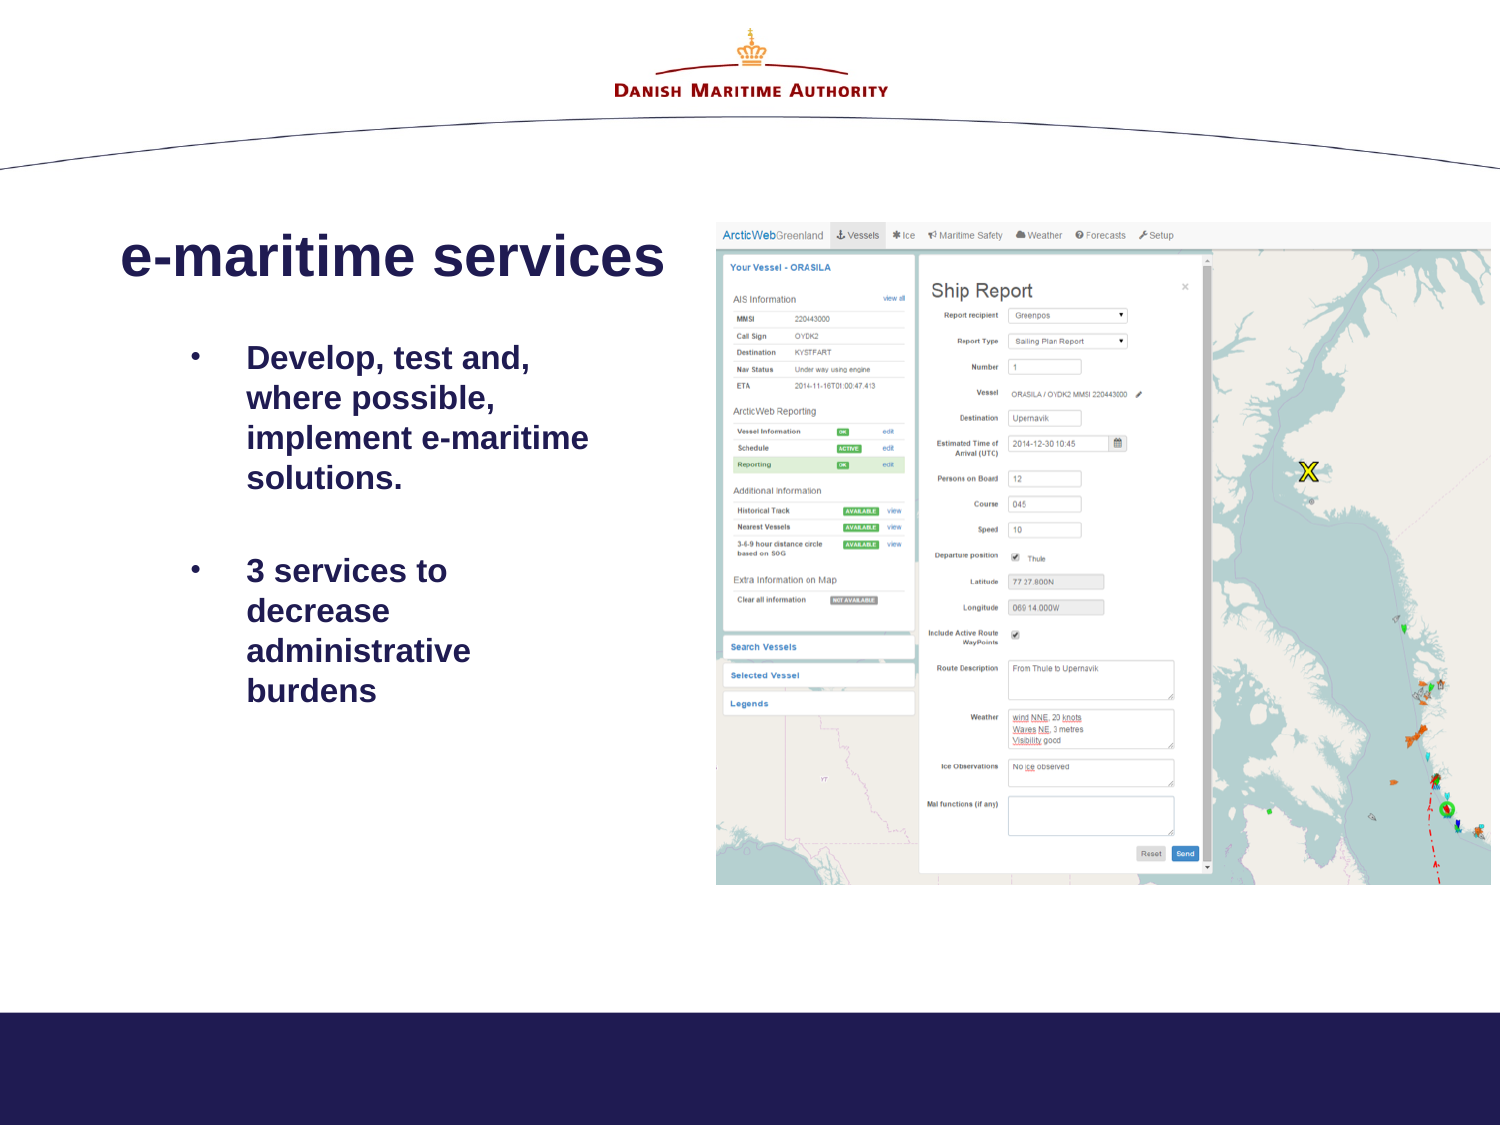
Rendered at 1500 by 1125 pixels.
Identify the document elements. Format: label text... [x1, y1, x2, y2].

picture [0, 28, 1500, 184]
list Develop, test and, where possible, implement e-maritime solutions. 3 services to decrease administrative burdens [174, 328, 608, 994]
title e-maritime services [89, 222, 714, 286]
picture [716, 222, 1491, 886]
